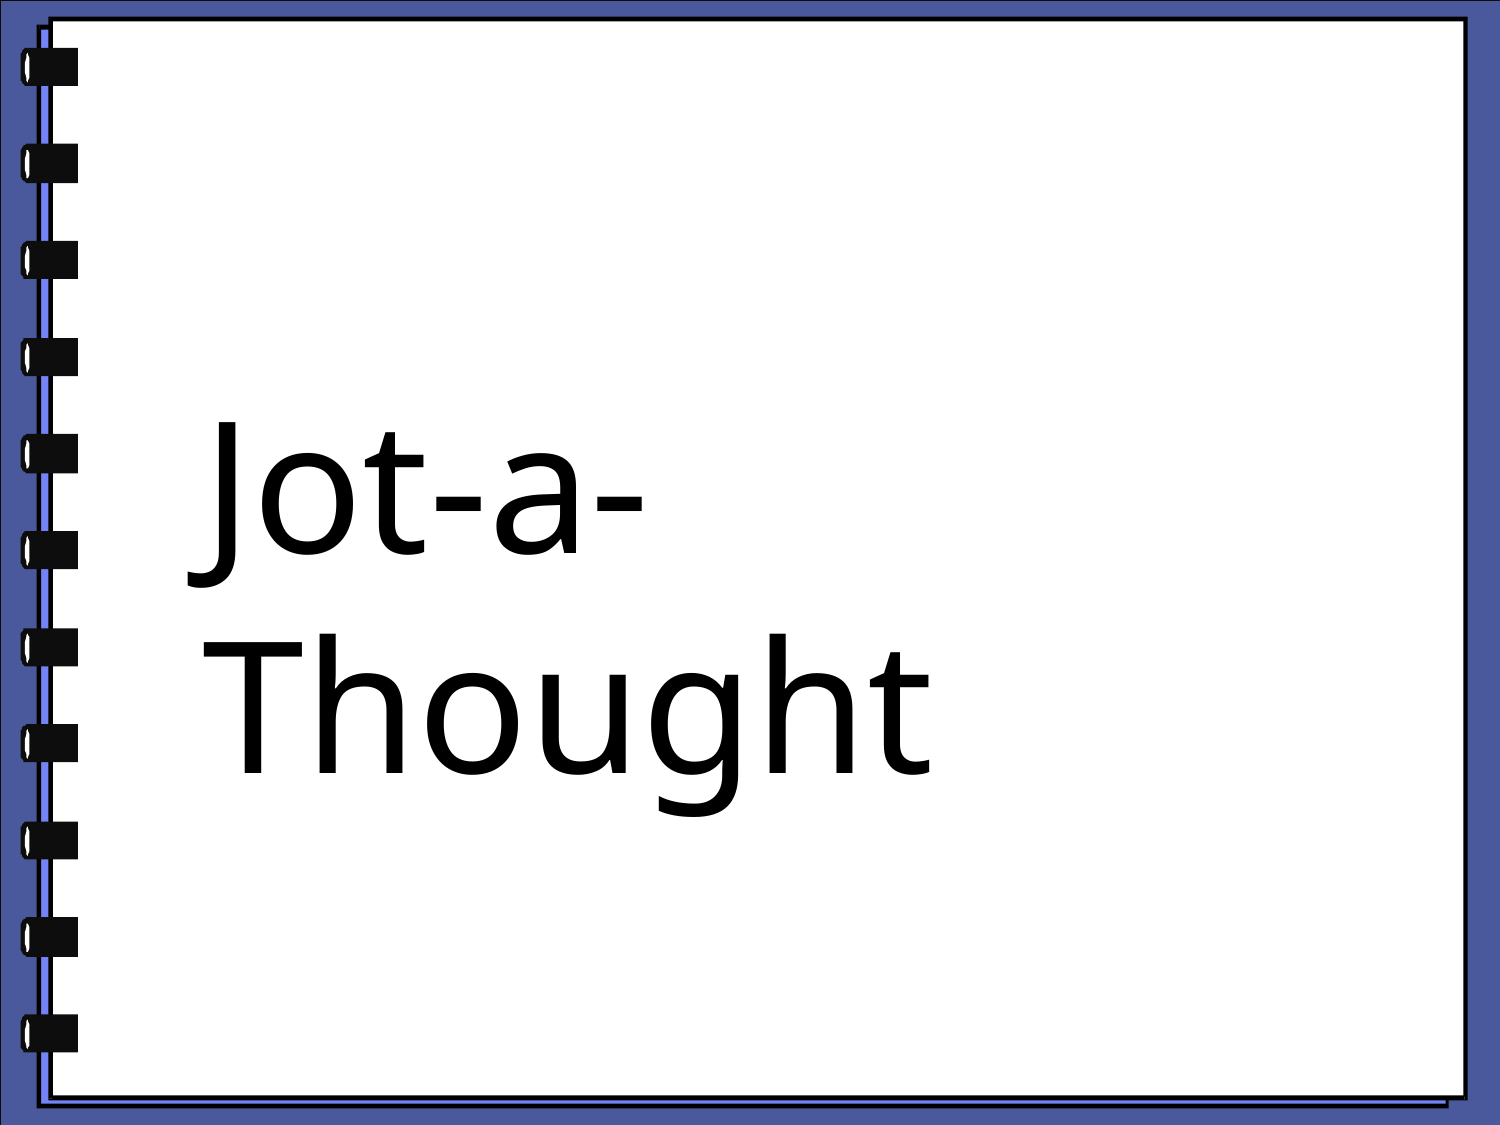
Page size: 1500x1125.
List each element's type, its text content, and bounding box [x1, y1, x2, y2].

text_box Jot-a-Thought [187, 362, 1388, 817]
